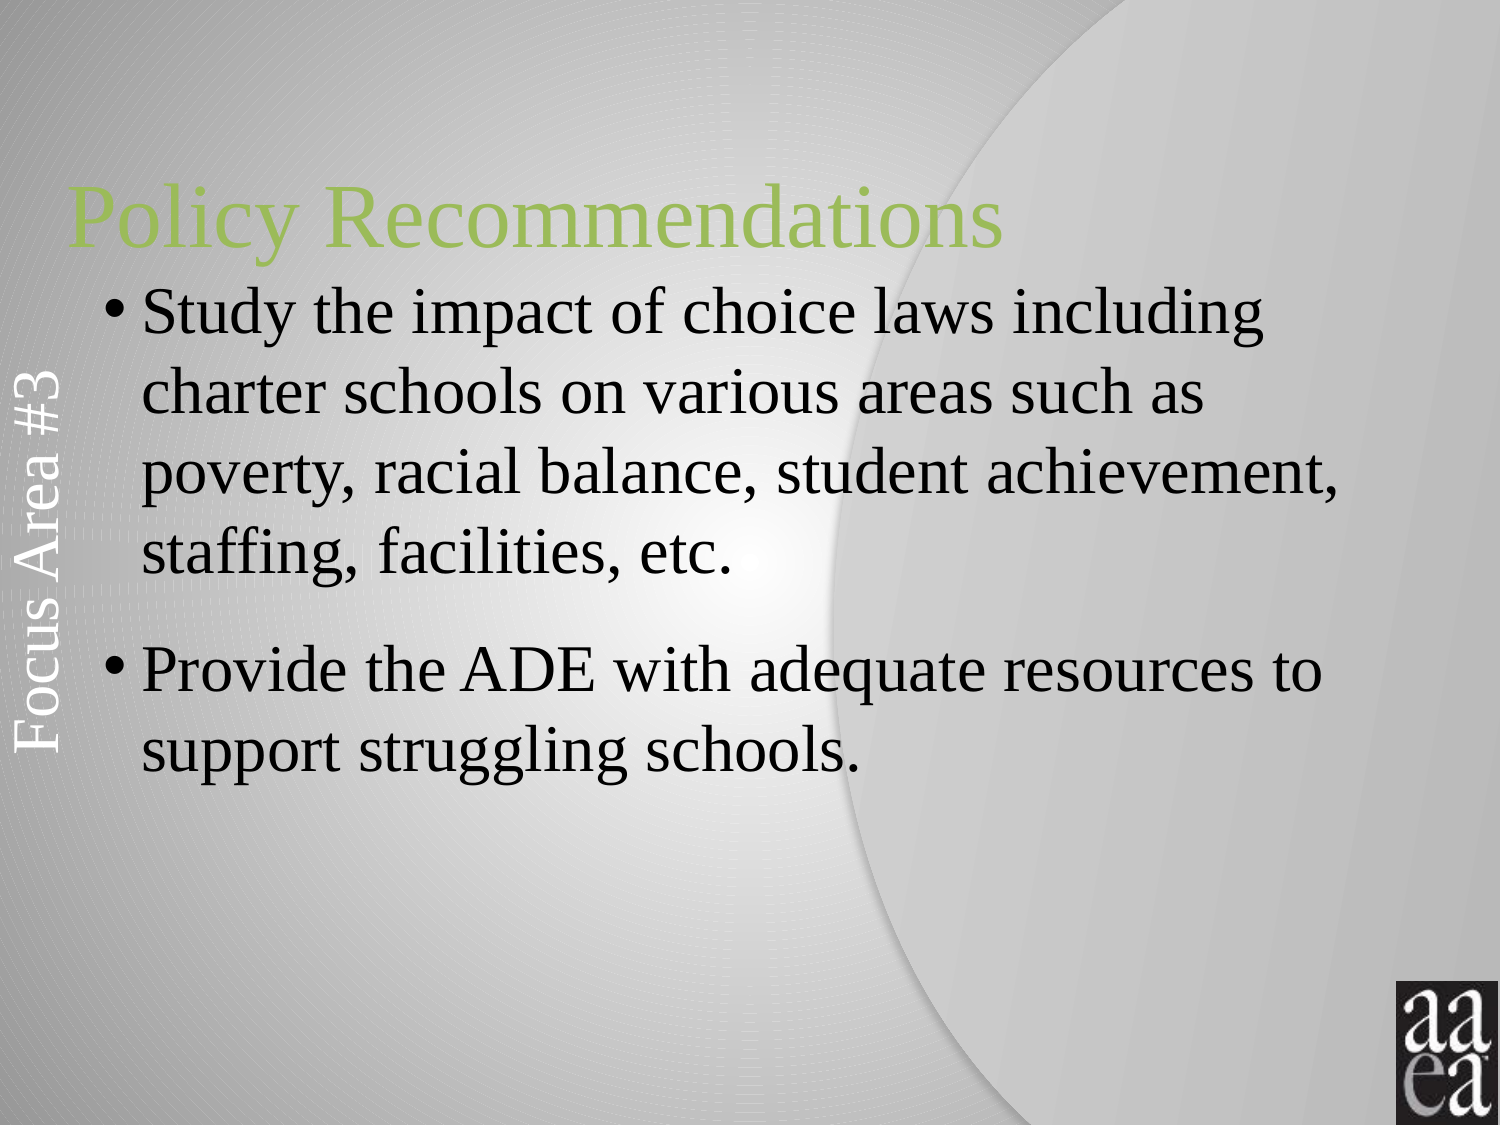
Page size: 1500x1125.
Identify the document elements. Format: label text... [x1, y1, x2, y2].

text_box Focus Area #3 [0, 140, 77, 985]
picture [1396, 981, 1498, 1125]
title Policy Recommendations [77, 140, 1449, 235]
list Study the impact of choice laws including charter schools on various areas such as poverty, racial balance, student achievement, staffing, facilities, etc. Provide the ADE with adequate resources to support struggling schools. [51, 252, 1449, 1000]
